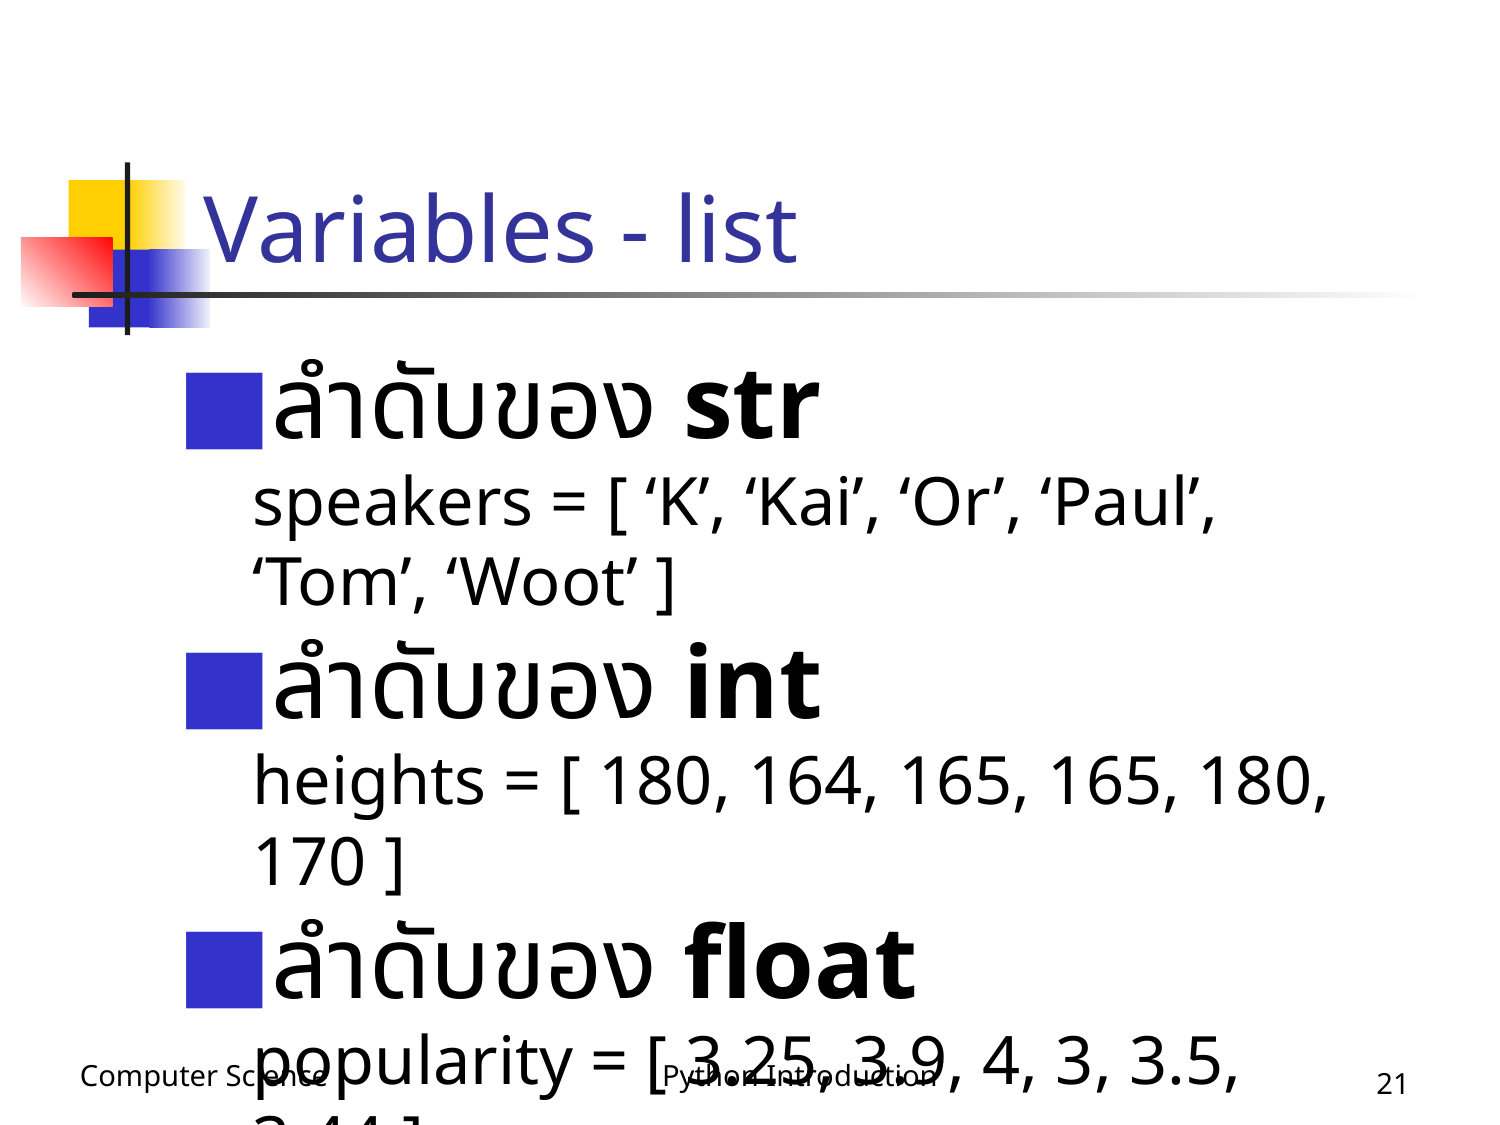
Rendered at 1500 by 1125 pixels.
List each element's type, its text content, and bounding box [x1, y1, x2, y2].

slide_number ‹#› [1112, 1037, 1425, 1113]
list ลำดับของ str speakers = [ ‘K’, ‘Kai’, ‘Or’, ‘Paul’, ‘Tom’, ‘Woot’ ] ลำดับของ int heights = [ 180, 164, 165, 165, 180, 170 ] ลำดับของ float popularity = [ 3.25, 3.9, 4, 3, 3.5, 3.44 ] [162, 331, 1369, 992]
title Variables - list [188, 101, 1468, 289]
